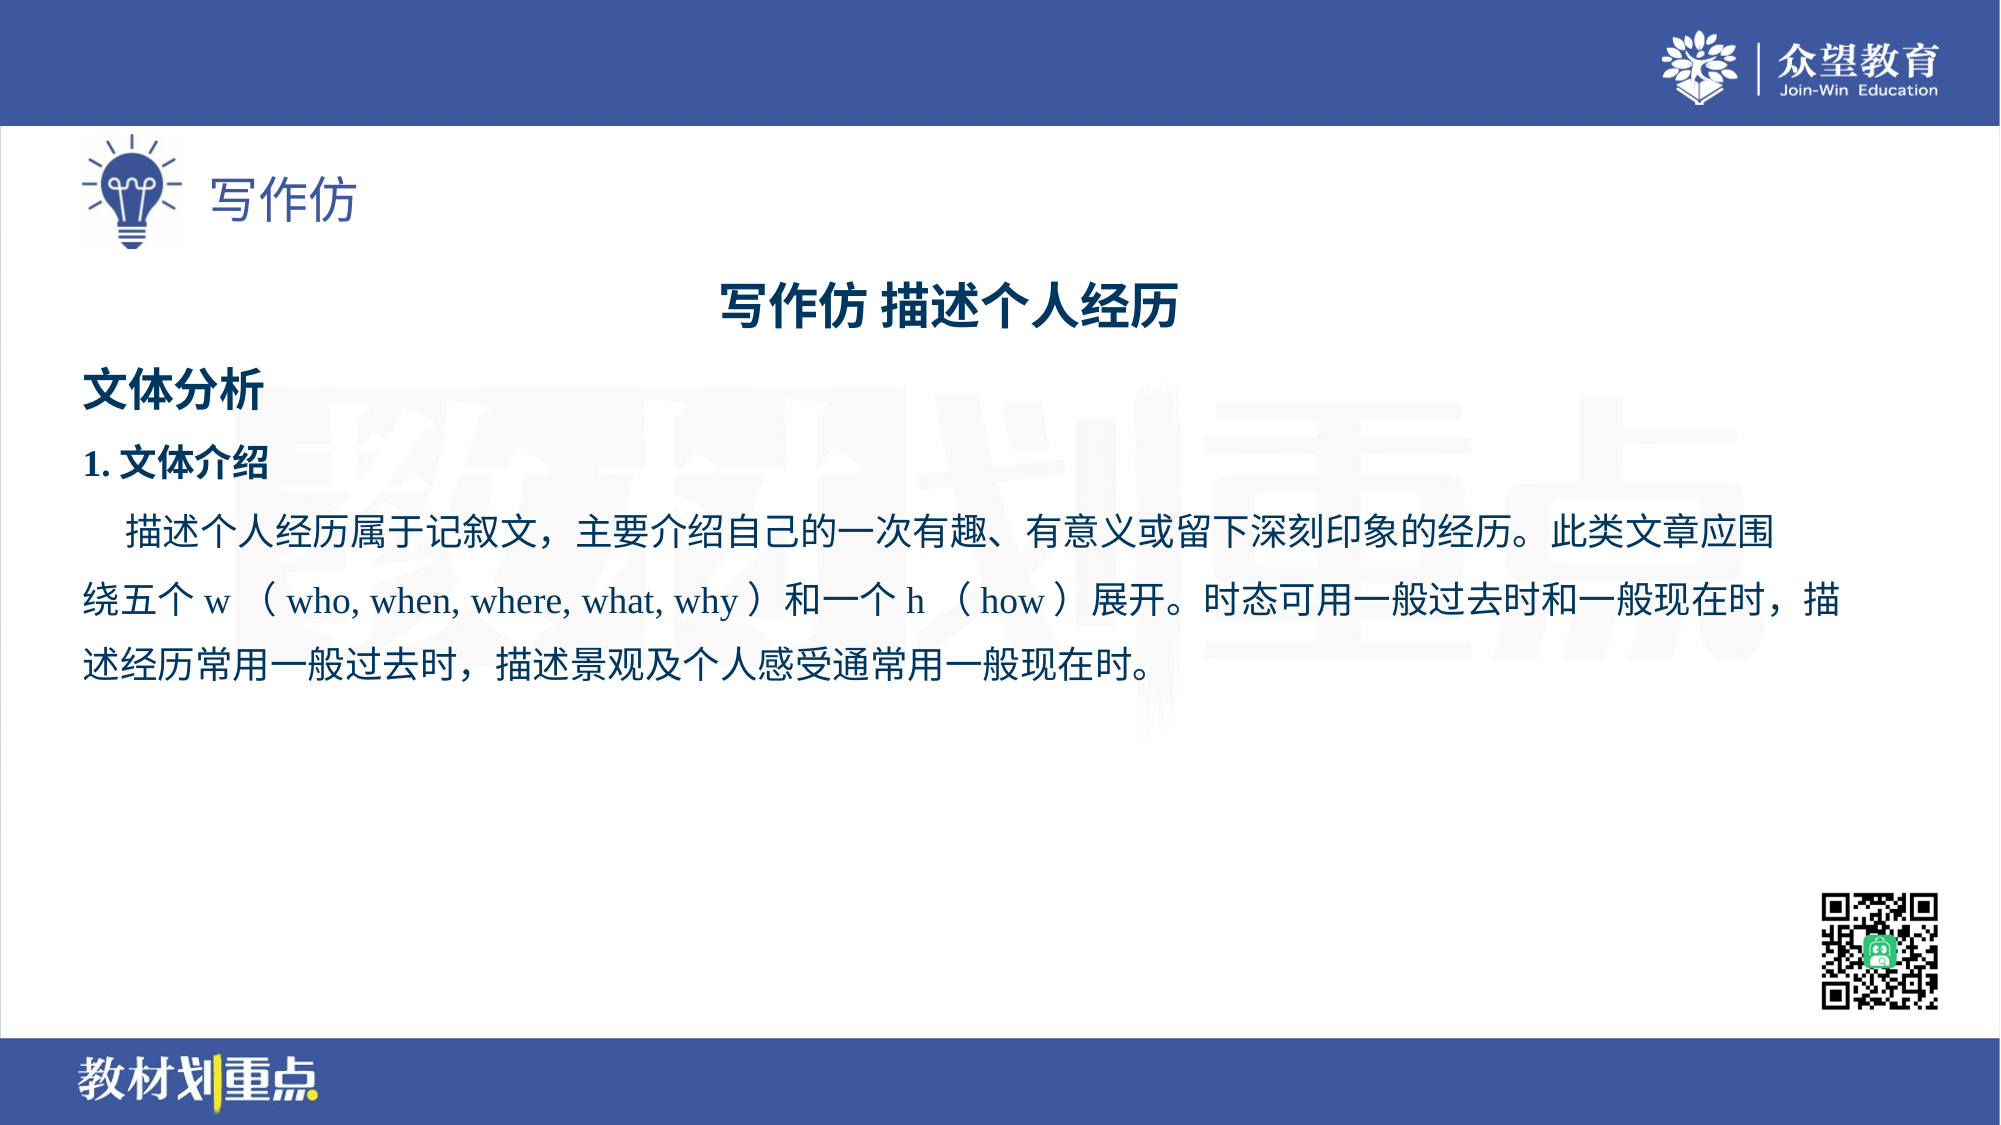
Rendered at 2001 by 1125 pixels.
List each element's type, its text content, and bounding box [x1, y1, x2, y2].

picture [0, 0, 2000, 1125]
text_box 1.文体介绍 描述个人经历属于记叙文，主要介绍自己的一次有趣、有意义或留下深刻印象的经历。此类文章应围 绕五个w（who, when, where, what, why）和一个h（how）展开。时态可用一般过去时和一般现在时，描 述经历常用一般过去时，描述景观及个人感受通常用一般现在时。 [82, 415, 1817, 680]
text_box 文体分析 [82, 334, 1817, 415]
text_box 写作仿 描述个人经历 [82, 247, 1817, 334]
